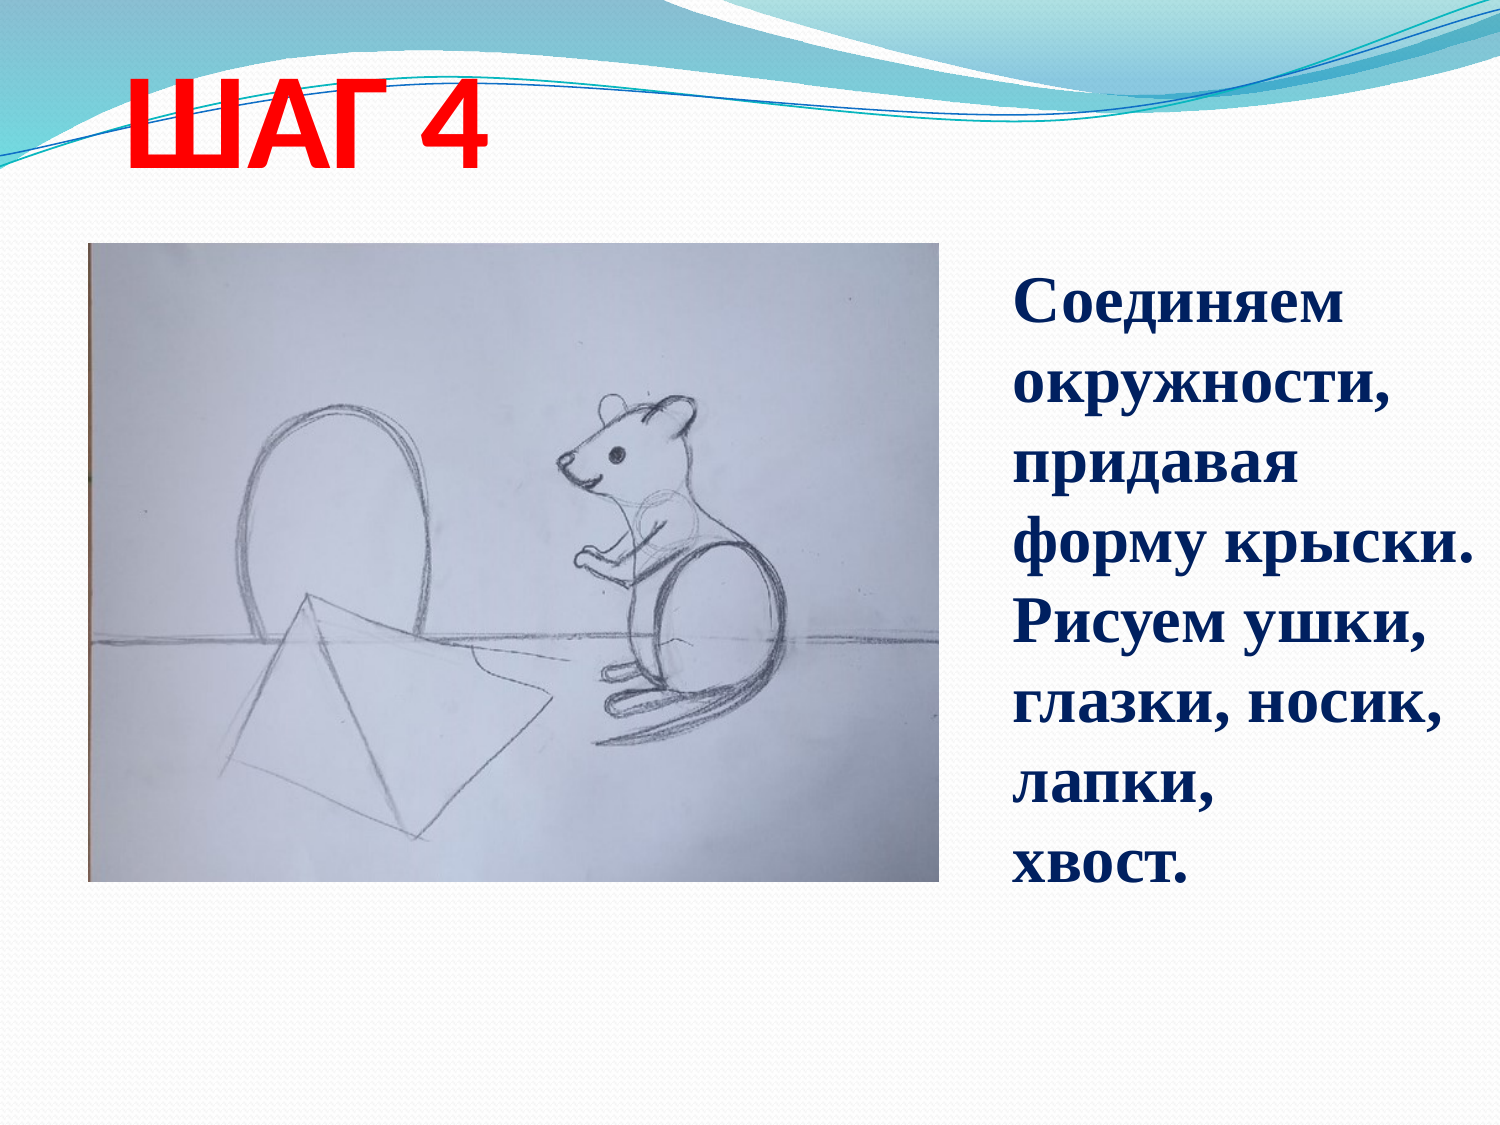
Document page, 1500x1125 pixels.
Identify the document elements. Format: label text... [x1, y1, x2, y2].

text_box Соединяем окружности, придавая форму крыски. Рисуем ушки, глазки, носик, лапки, хвост. [997, 168, 1500, 904]
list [88, 243, 940, 882]
title ШАГ 4 [123, 0, 1425, 197]
